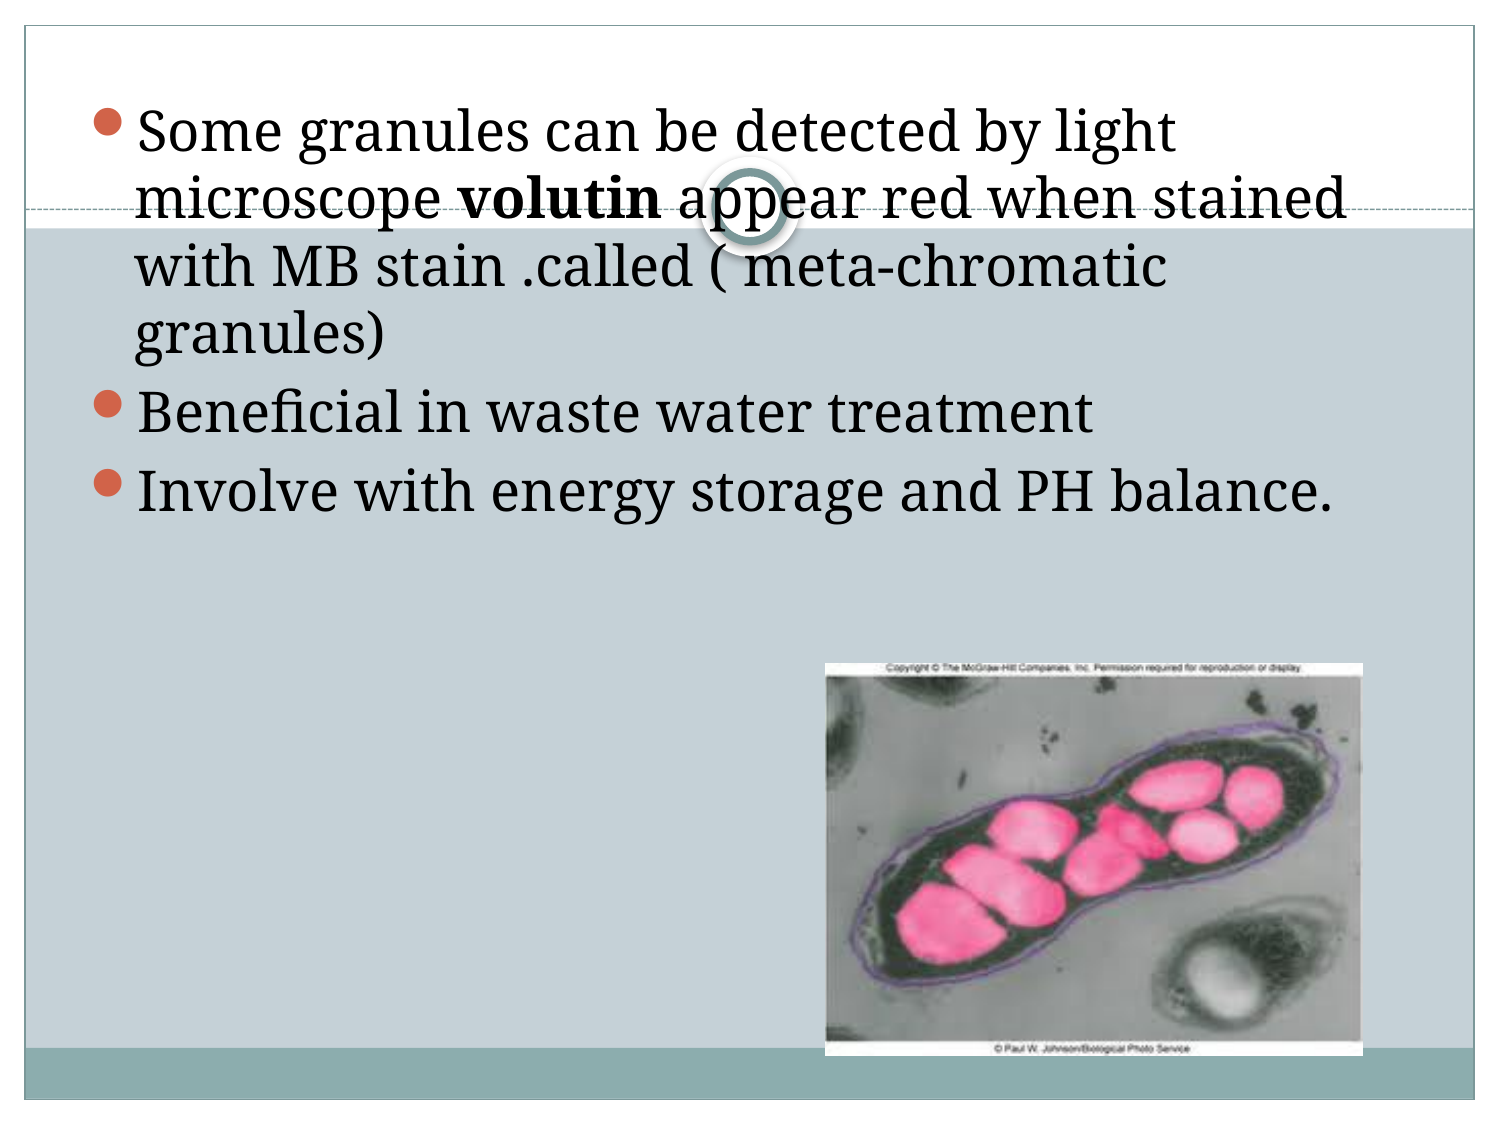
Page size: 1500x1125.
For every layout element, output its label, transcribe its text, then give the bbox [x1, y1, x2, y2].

list Some granules can be detected by light microscope volutin appear red when stained with MB stain .called ( meta-chromatic granules) Beneficial in waste water treatment Involve with energy storage and PH balance. [75, 87, 1425, 830]
picture [824, 663, 1363, 1057]
